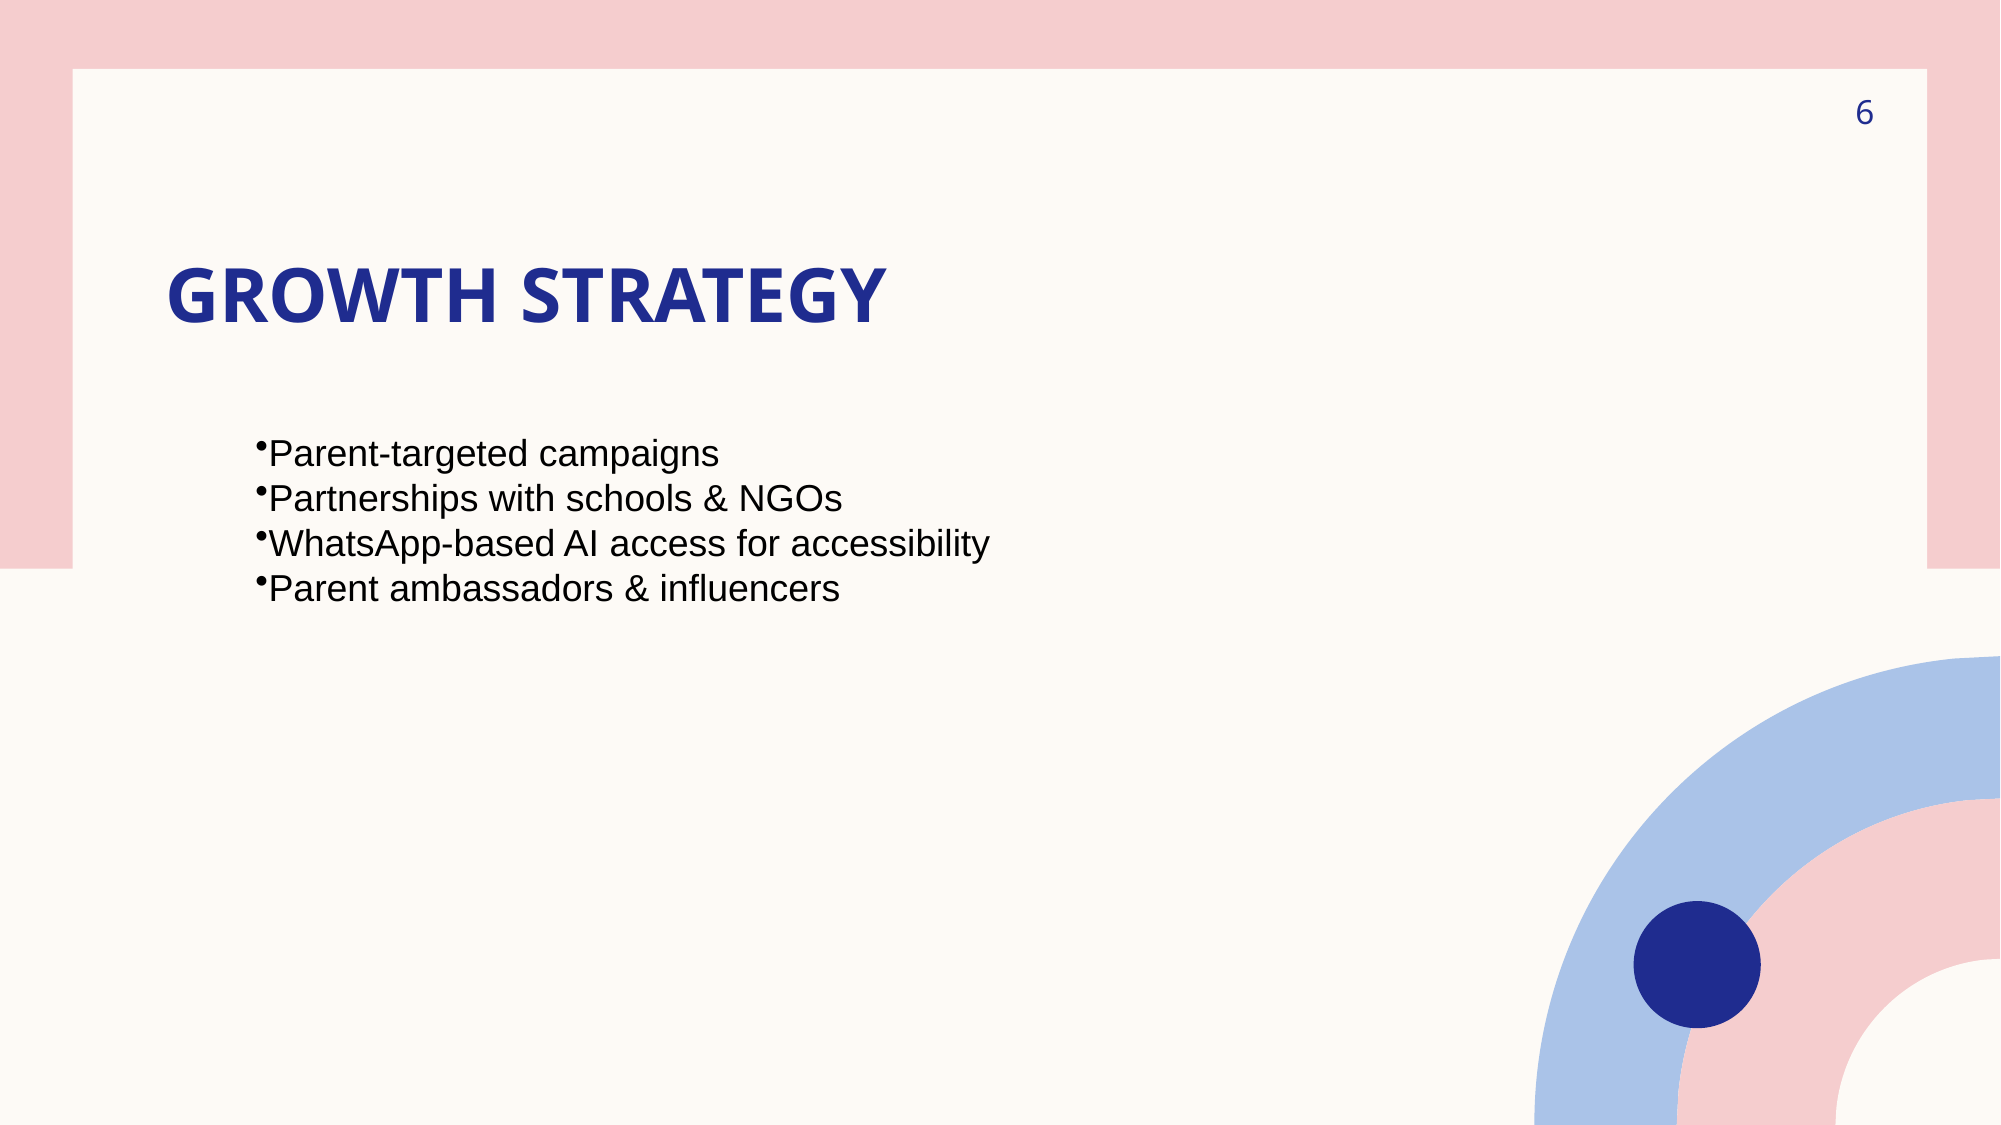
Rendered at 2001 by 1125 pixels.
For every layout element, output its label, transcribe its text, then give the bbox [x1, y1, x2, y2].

list Parent-targeted campaigns Partnerships with schools & NGOs WhatsApp-based AI access for accessibility Parent ambassadors & influencers [240, 192, 1433, 846]
slide_number 6 [1699, 75, 1875, 153]
title Growth Strategy [150, 158, 1402, 338]
